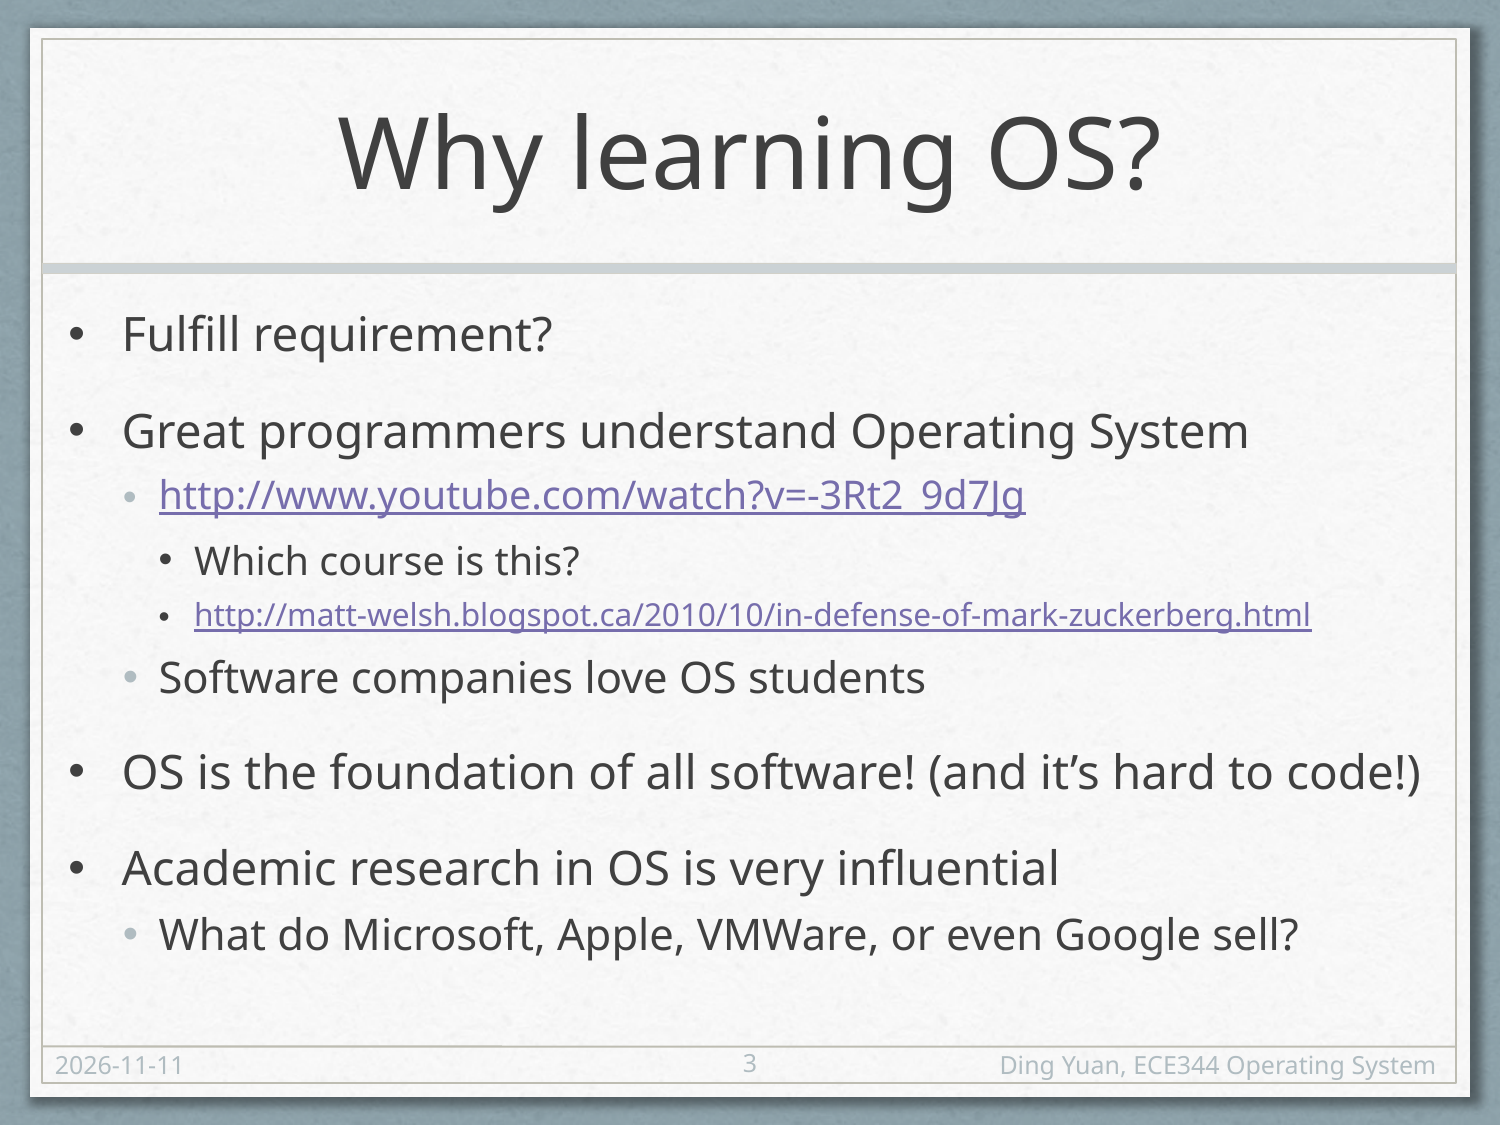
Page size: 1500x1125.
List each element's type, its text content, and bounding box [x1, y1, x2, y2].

list Fulfill requirement? Great programmers understand Operating System http://www.youtube.com/watch?v=-3Rt2_9d7Jg Which course is this? http://matt-welsh.blogspot.ca/2010/10/in-defense-of-mark-zuckerberg.html Software companies love OS students OS is the foundation of all software! (and it’s hard to code!) Academic research in OS is very influential What do Microsoft, Apple, VMWare, or even Google sell? [53, 296, 1452, 1012]
picture [30, 28, 1470, 1097]
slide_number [39, 1045, 390, 1088]
footer Ding Yuan, ECE344 Operating System [977, 1045, 1453, 1088]
title Why learning OS? [147, 40, 1353, 260]
slide_number 3 [687, 1042, 813, 1088]
